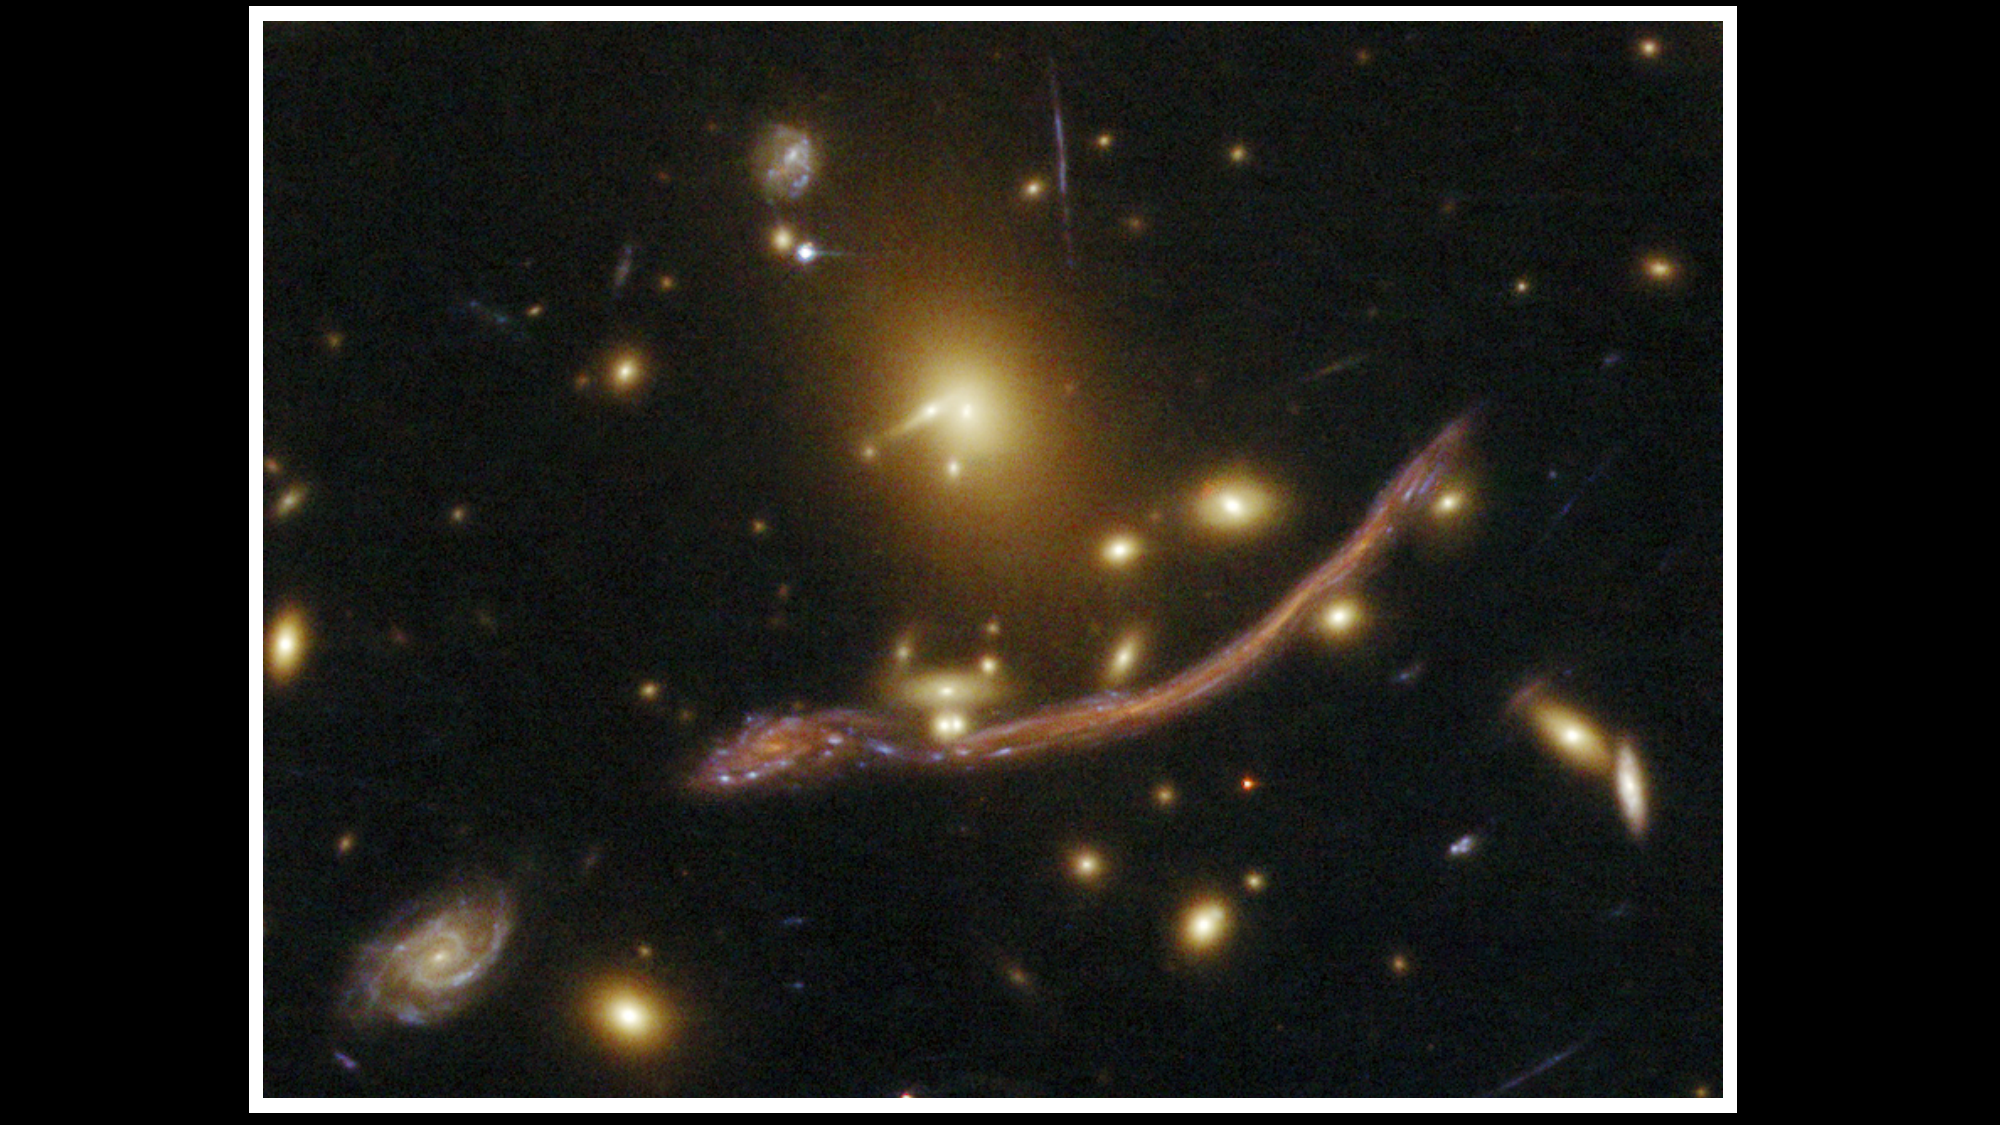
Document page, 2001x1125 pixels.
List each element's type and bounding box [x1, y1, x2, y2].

picture [263, 20, 1723, 1099]
